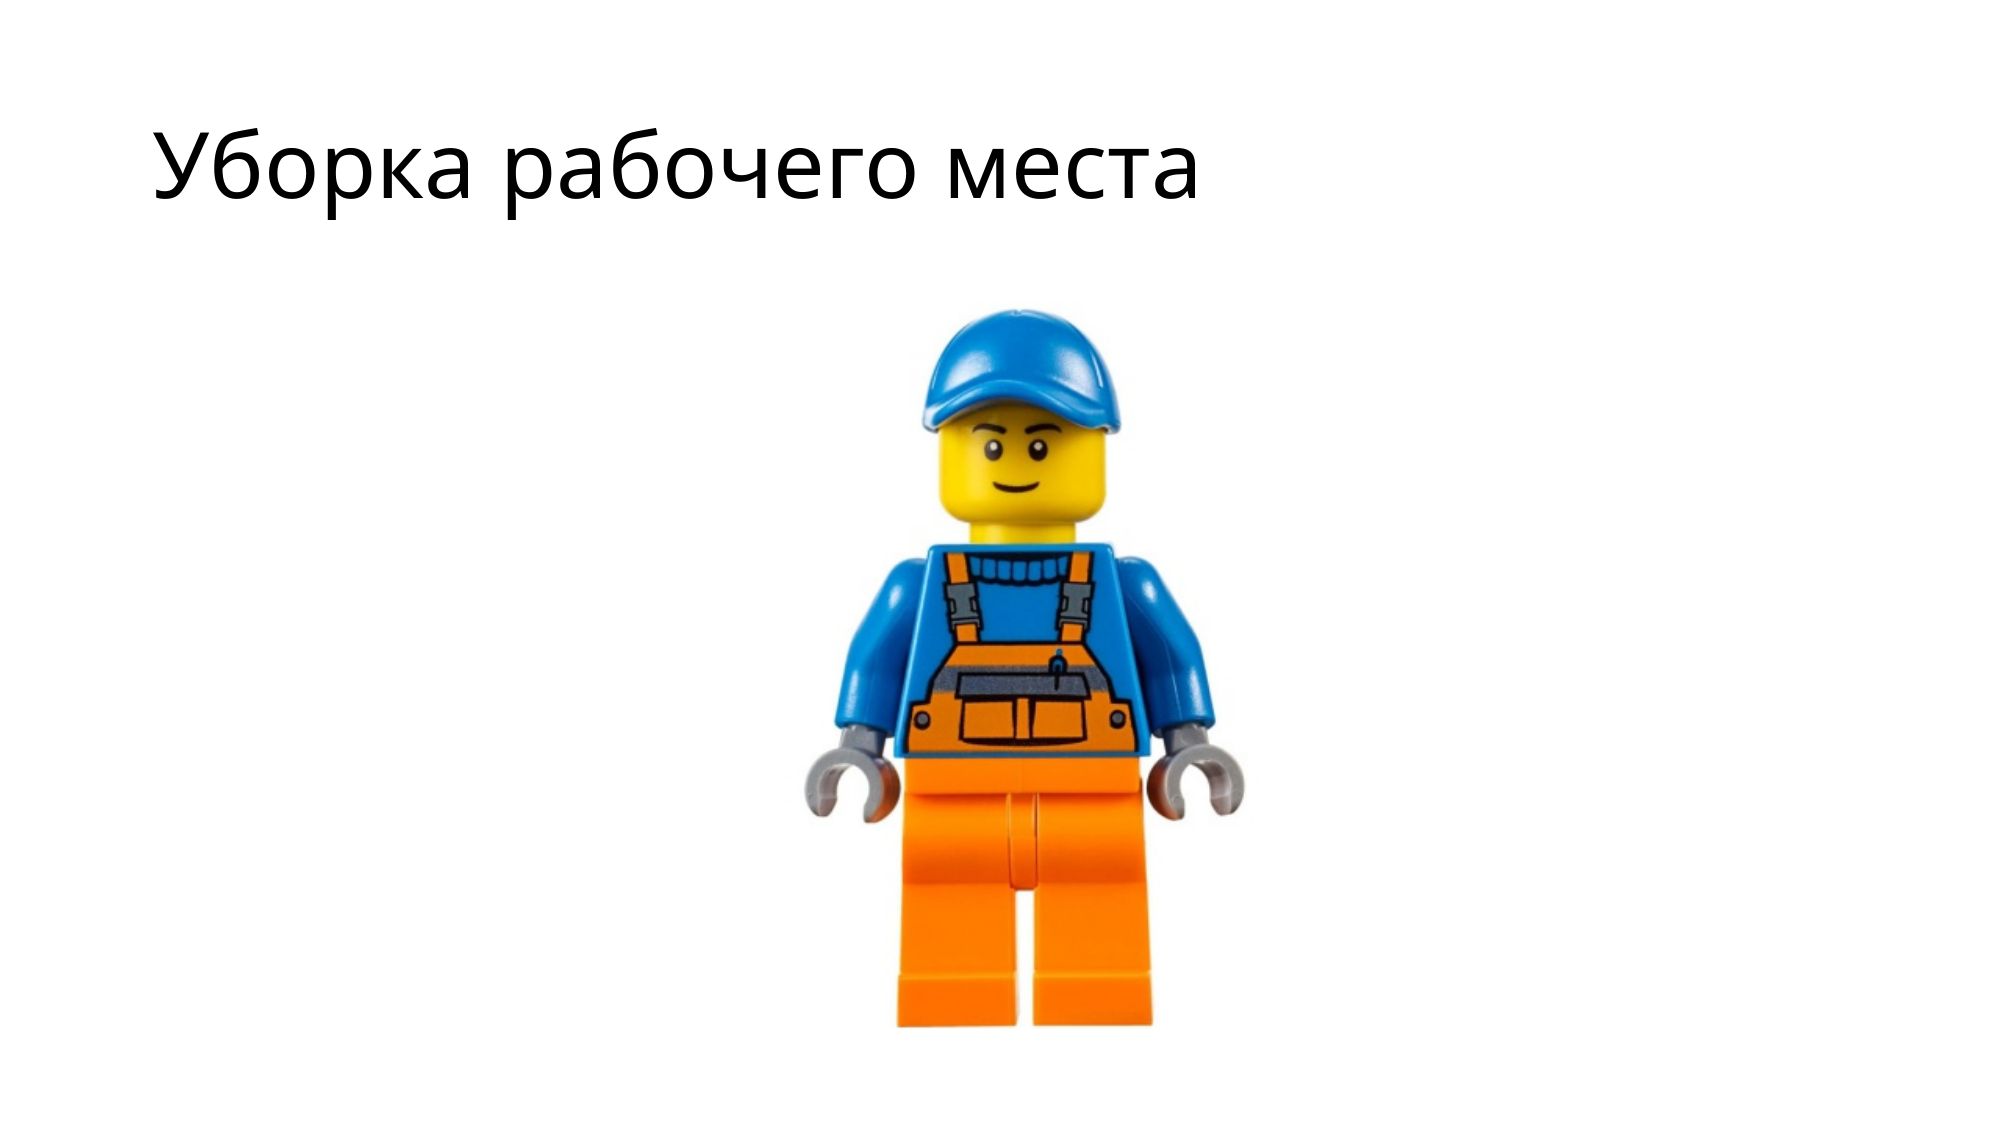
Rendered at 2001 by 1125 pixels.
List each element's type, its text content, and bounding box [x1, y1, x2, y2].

title Уборка рабочего места [137, 59, 1863, 278]
picture [634, 277, 1416, 1059]
